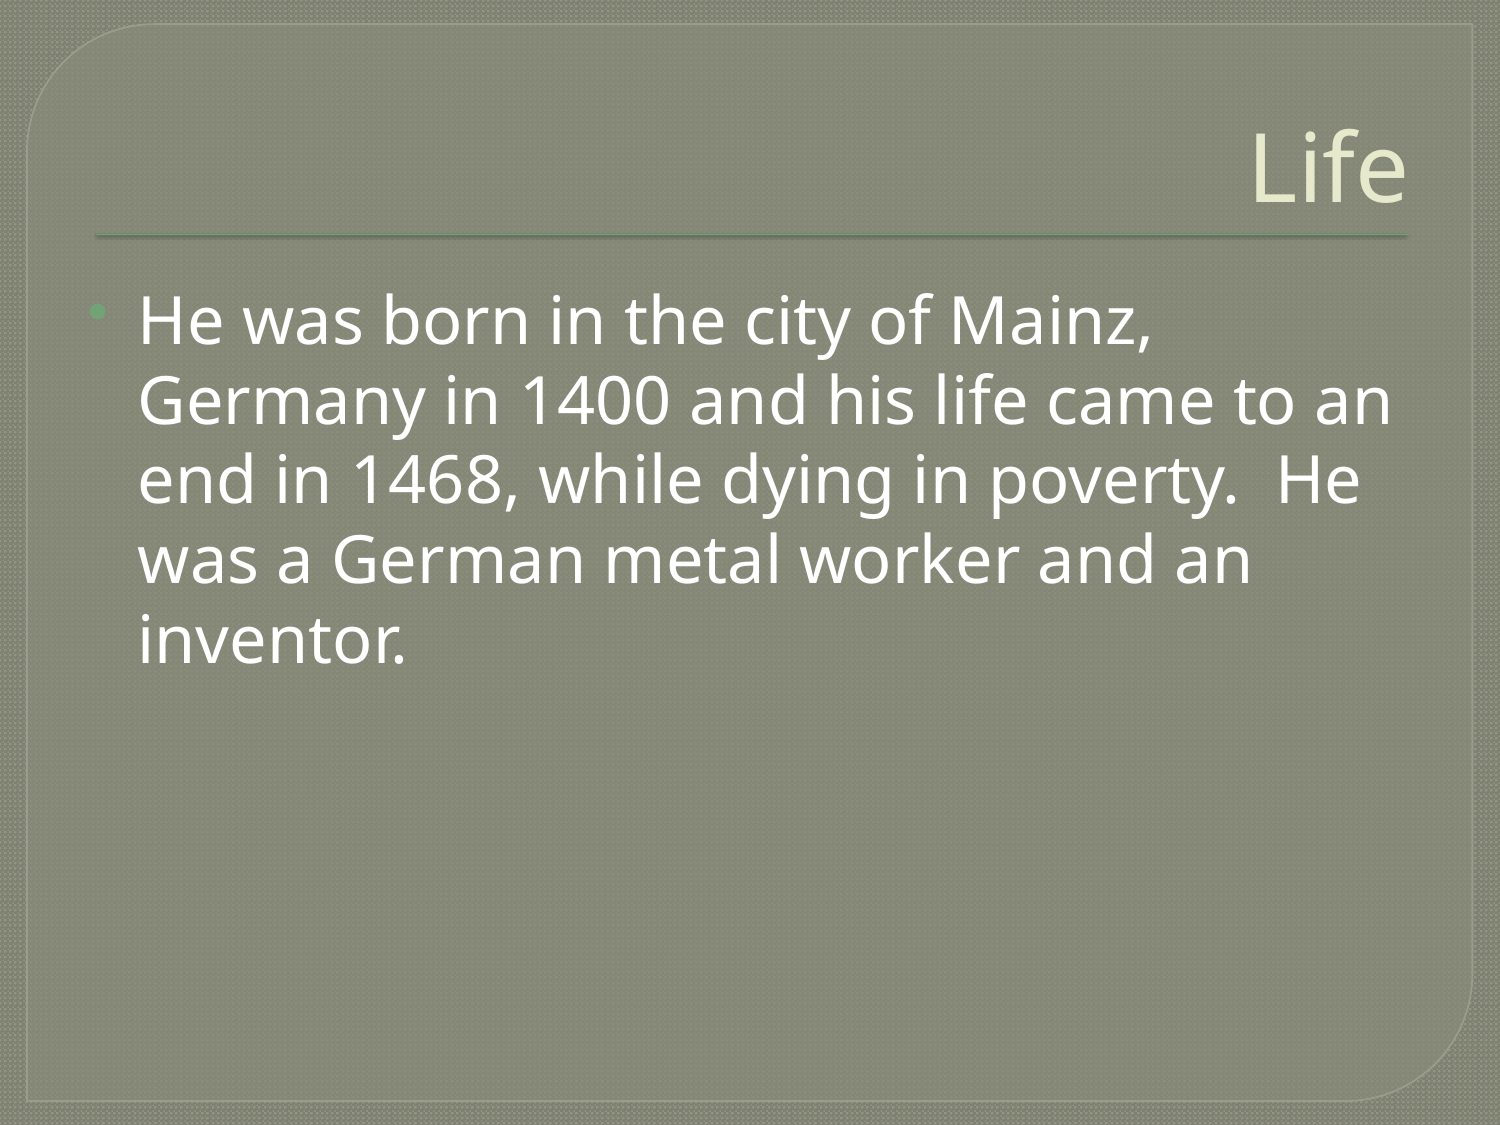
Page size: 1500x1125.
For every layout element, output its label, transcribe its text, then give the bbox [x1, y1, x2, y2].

title Life [75, 41, 1425, 230]
list He was born in the city of Mainz, Germany in 1400 and his life came to an end in 1468, while dying in poverty. He was a German metal worker and an inventor. [75, 270, 1425, 1013]
